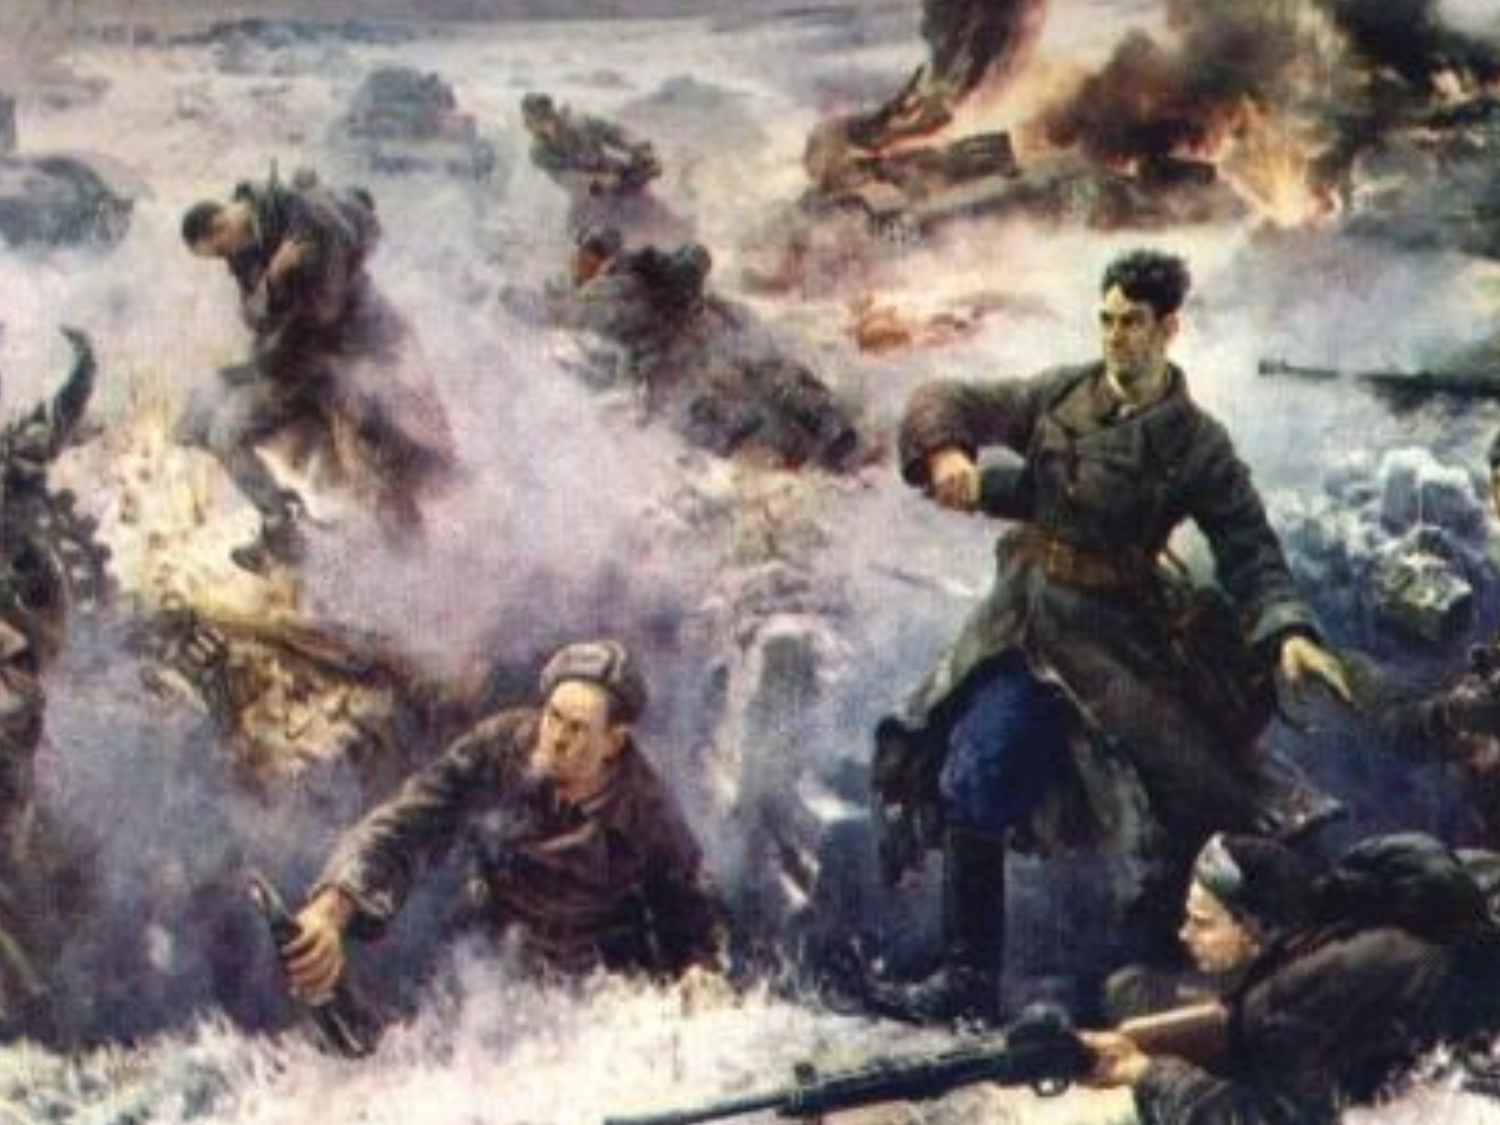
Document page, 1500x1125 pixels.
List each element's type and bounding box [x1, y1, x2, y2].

list [0, 0, 1500, 1125]
